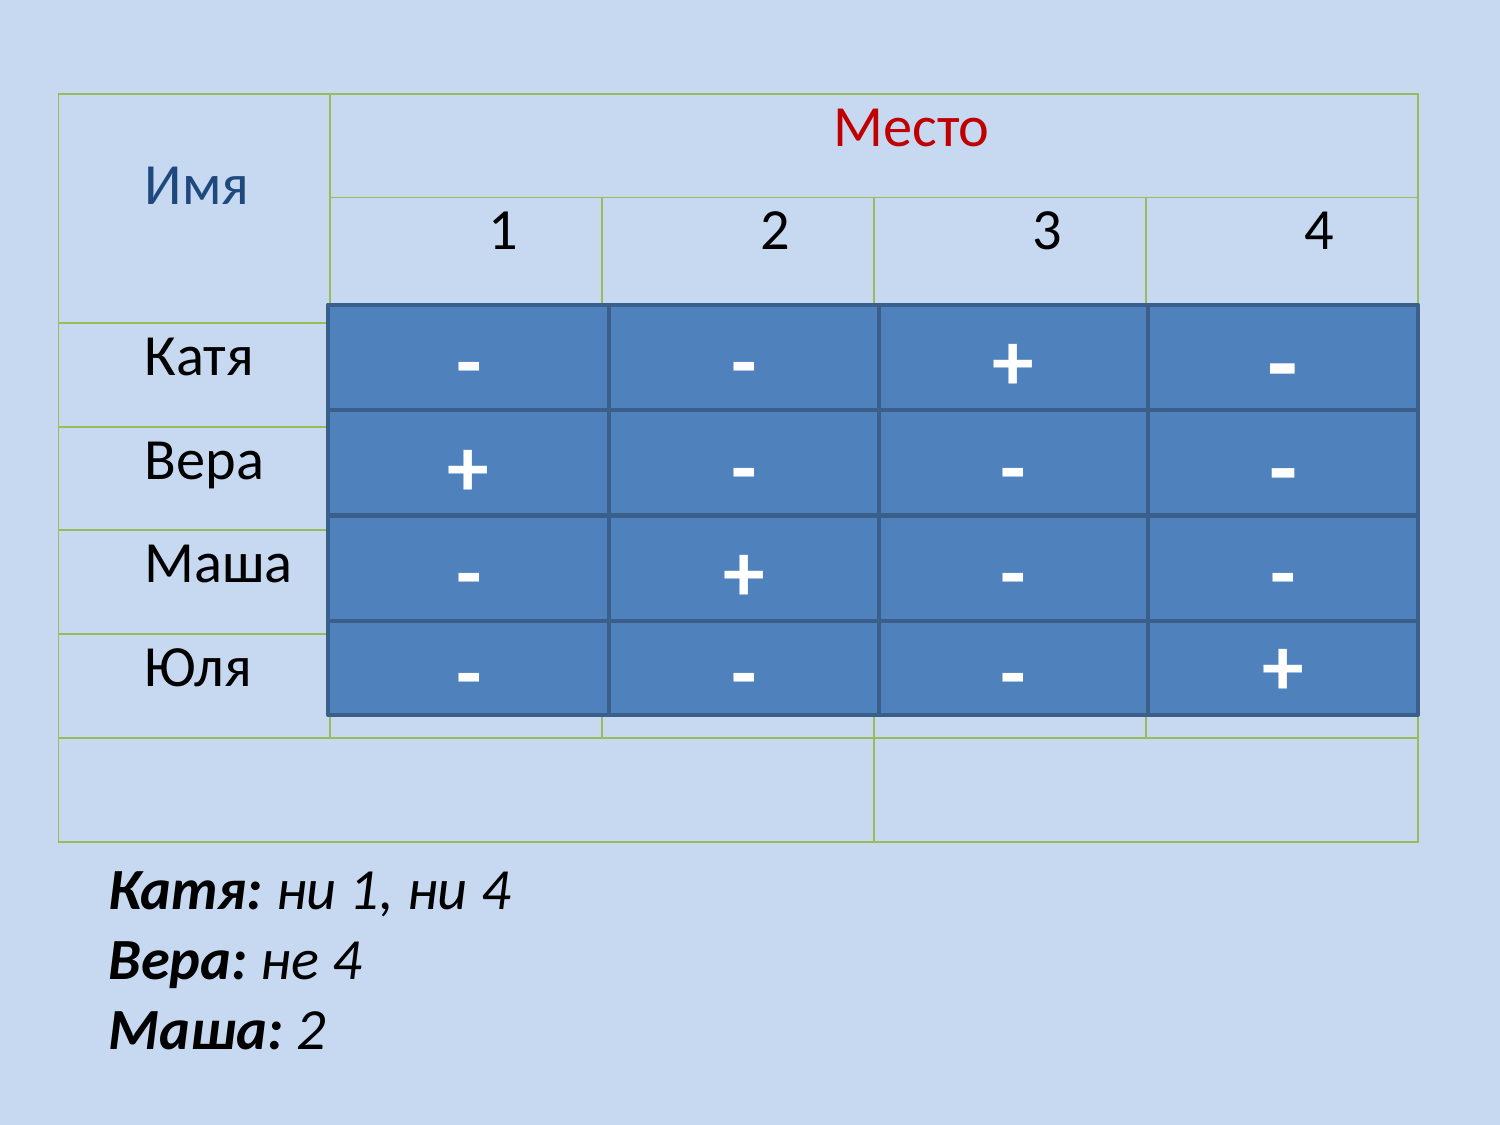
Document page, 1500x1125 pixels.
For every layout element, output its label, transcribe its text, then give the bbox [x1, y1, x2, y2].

table_header Место [331, 95, 1417, 197]
text_box Катя: ни 1, ни 4 Вера: не 4 Маша: 2 [93, 843, 1395, 1069]
text_box - [611, 619, 877, 717]
text_box - [326, 619, 611, 717]
text_box + [611, 518, 877, 619]
text_box - [877, 623, 1146, 717]
table_cell [603, 717, 873, 737]
table_cell [875, 717, 1145, 737]
table_cell Вера [59, 428, 326, 529]
text_box - [607, 303, 877, 412]
text_box - [1150, 408, 1420, 513]
table_cell 1 [331, 198, 601, 303]
text_box - [326, 513, 611, 619]
text_box - [877, 518, 1146, 623]
text_box + [877, 303, 1150, 408]
table_cell Маша [59, 531, 326, 633]
text_box - [611, 412, 877, 518]
text_box - [1150, 303, 1420, 408]
text_box - [1146, 513, 1420, 623]
table_cell [1147, 717, 1417, 737]
text_box - [326, 303, 607, 408]
table_cell [59, 739, 873, 841]
text_box + [1146, 623, 1420, 717]
table_cell [875, 739, 1417, 841]
table_cell 2 [603, 198, 873, 303]
table_cell Юля [59, 635, 329, 737]
table_cell [331, 717, 601, 737]
text_box - [877, 408, 1150, 518]
table_header Имя [59, 95, 329, 322]
table_cell 4 [1147, 198, 1417, 303]
table_cell Катя [59, 324, 326, 426]
text_box + [326, 408, 611, 513]
table_cell 3 [875, 198, 1145, 303]
